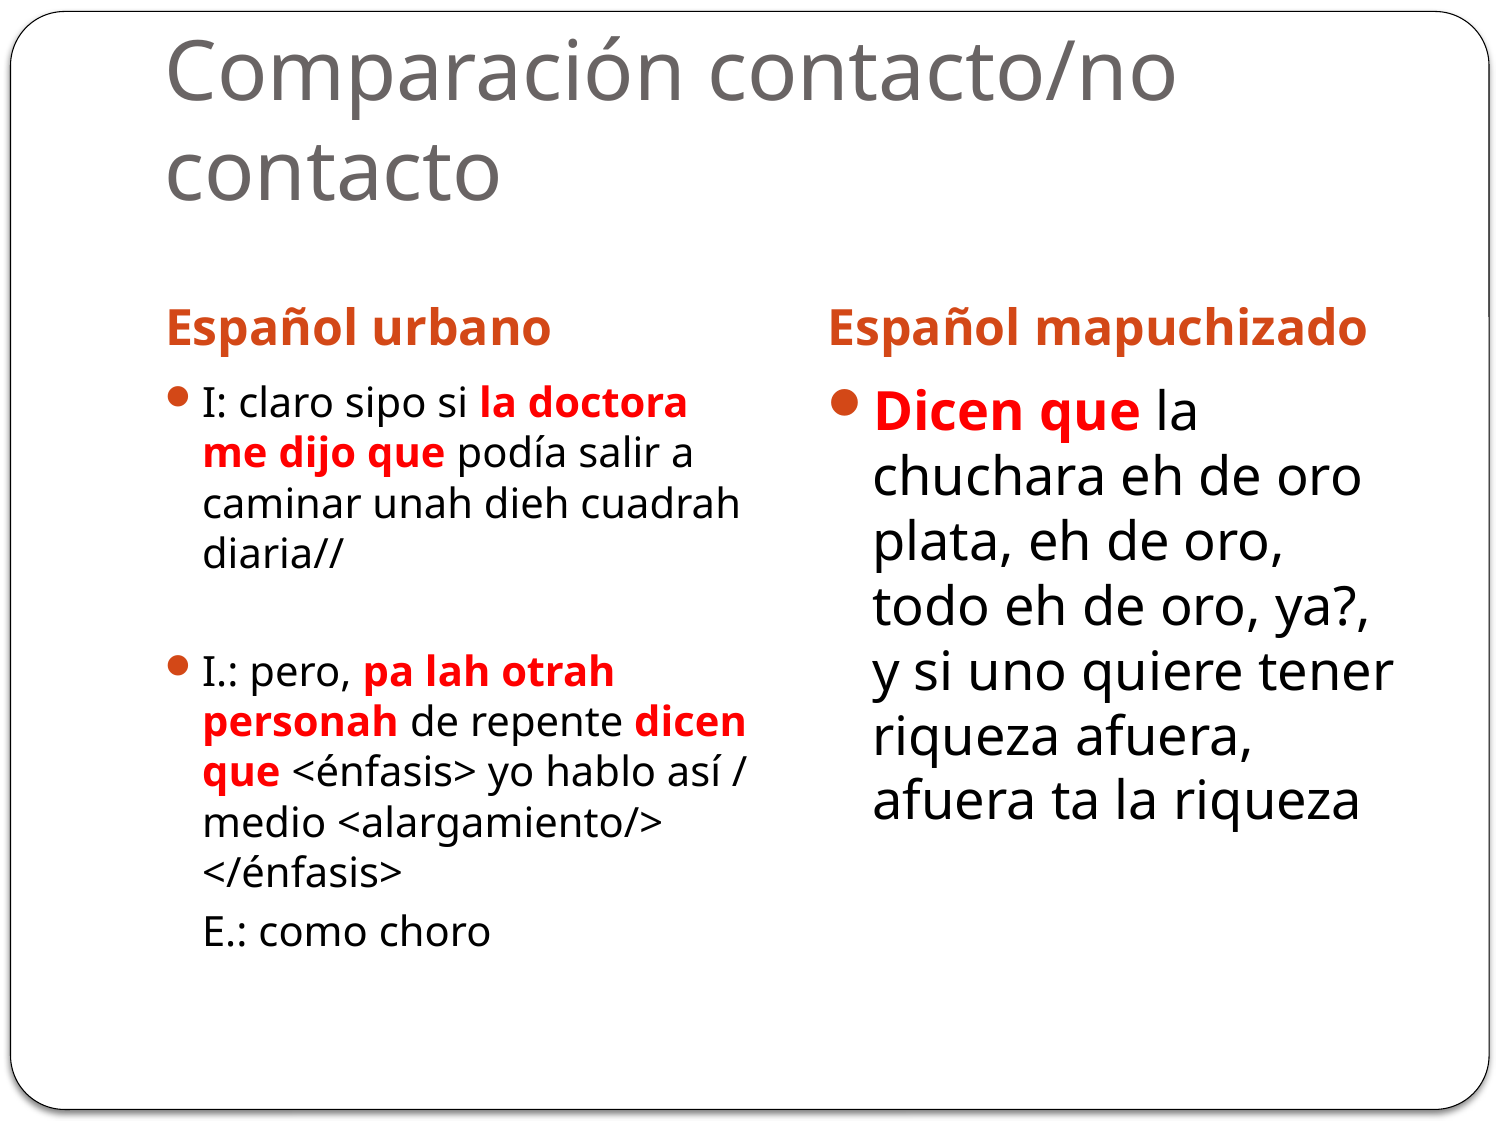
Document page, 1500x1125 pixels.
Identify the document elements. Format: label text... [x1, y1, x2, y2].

list Dicen que la chuchara eh de oro plata, eh de oro, todo eh de oro, ya?, y si uno quiere tener riqueza afuera, afuera ta la riqueza [812, 368, 1425, 1007]
list I: claro sipo si la doctora me dijo que podía salir a caminar unah dieh cuadrah diaria// I.: pero, pa lah otrah personah de repente dicen que <énfasis> yo hablo así / medio <alargamiento/> </énfasis> E.: como choro [150, 368, 763, 1007]
list Español urbano [149, 236, 763, 364]
list Español mapuchizado [811, 236, 1426, 364]
title Comparación contacto/no contacto [150, 44, 1425, 233]
